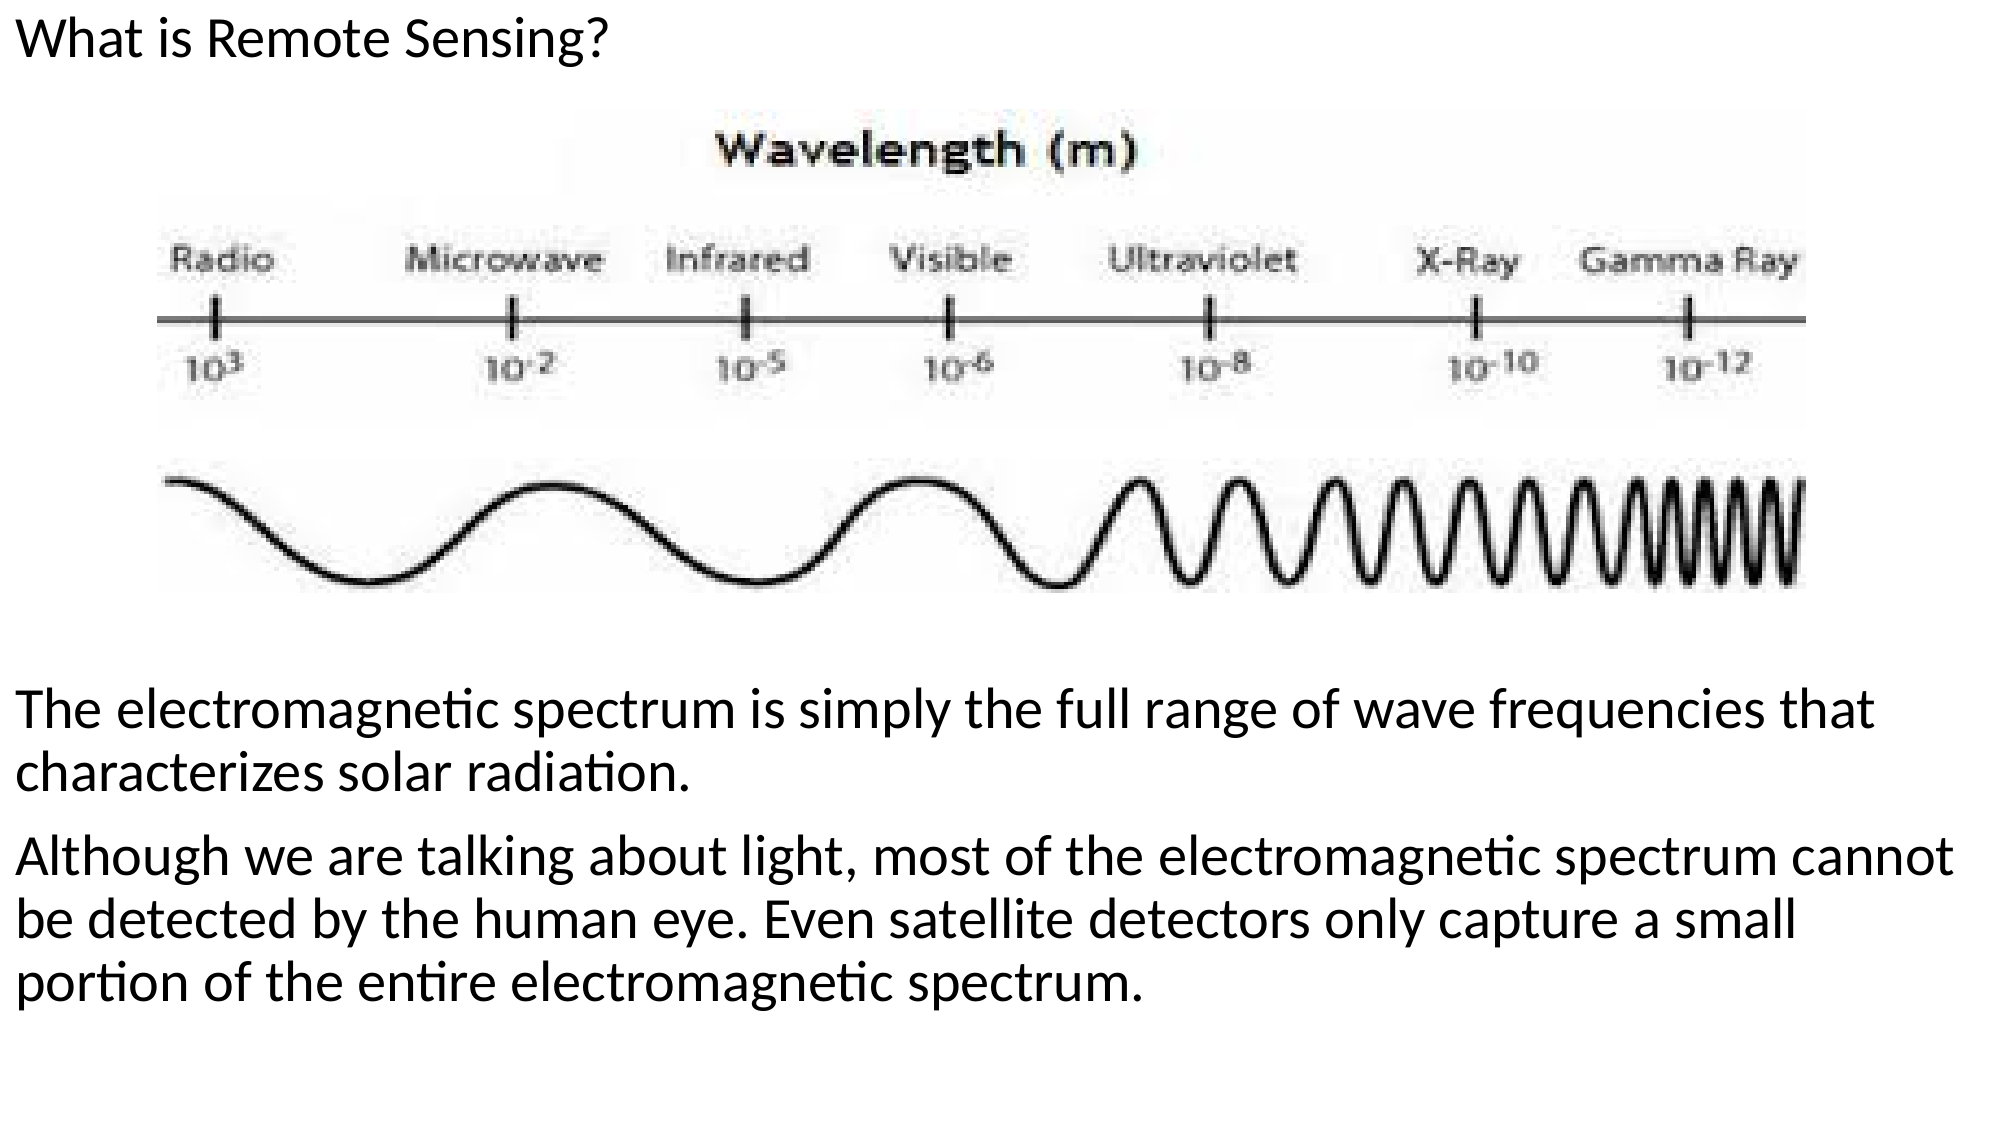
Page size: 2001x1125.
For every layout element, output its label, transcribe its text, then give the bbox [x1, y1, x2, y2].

picture [157, 109, 1806, 593]
list What is Remote Sensing? The electromagnetic spectrum is simply the full range of wave frequencies that characterizes solar radiation. Although we are talking about light, most of the electromagnetic spectrum cannot be detected by the human eye. Even satellite detectors only capture a small portion of the entire electromagnetic spectrum. [0, 0, 2000, 1125]
